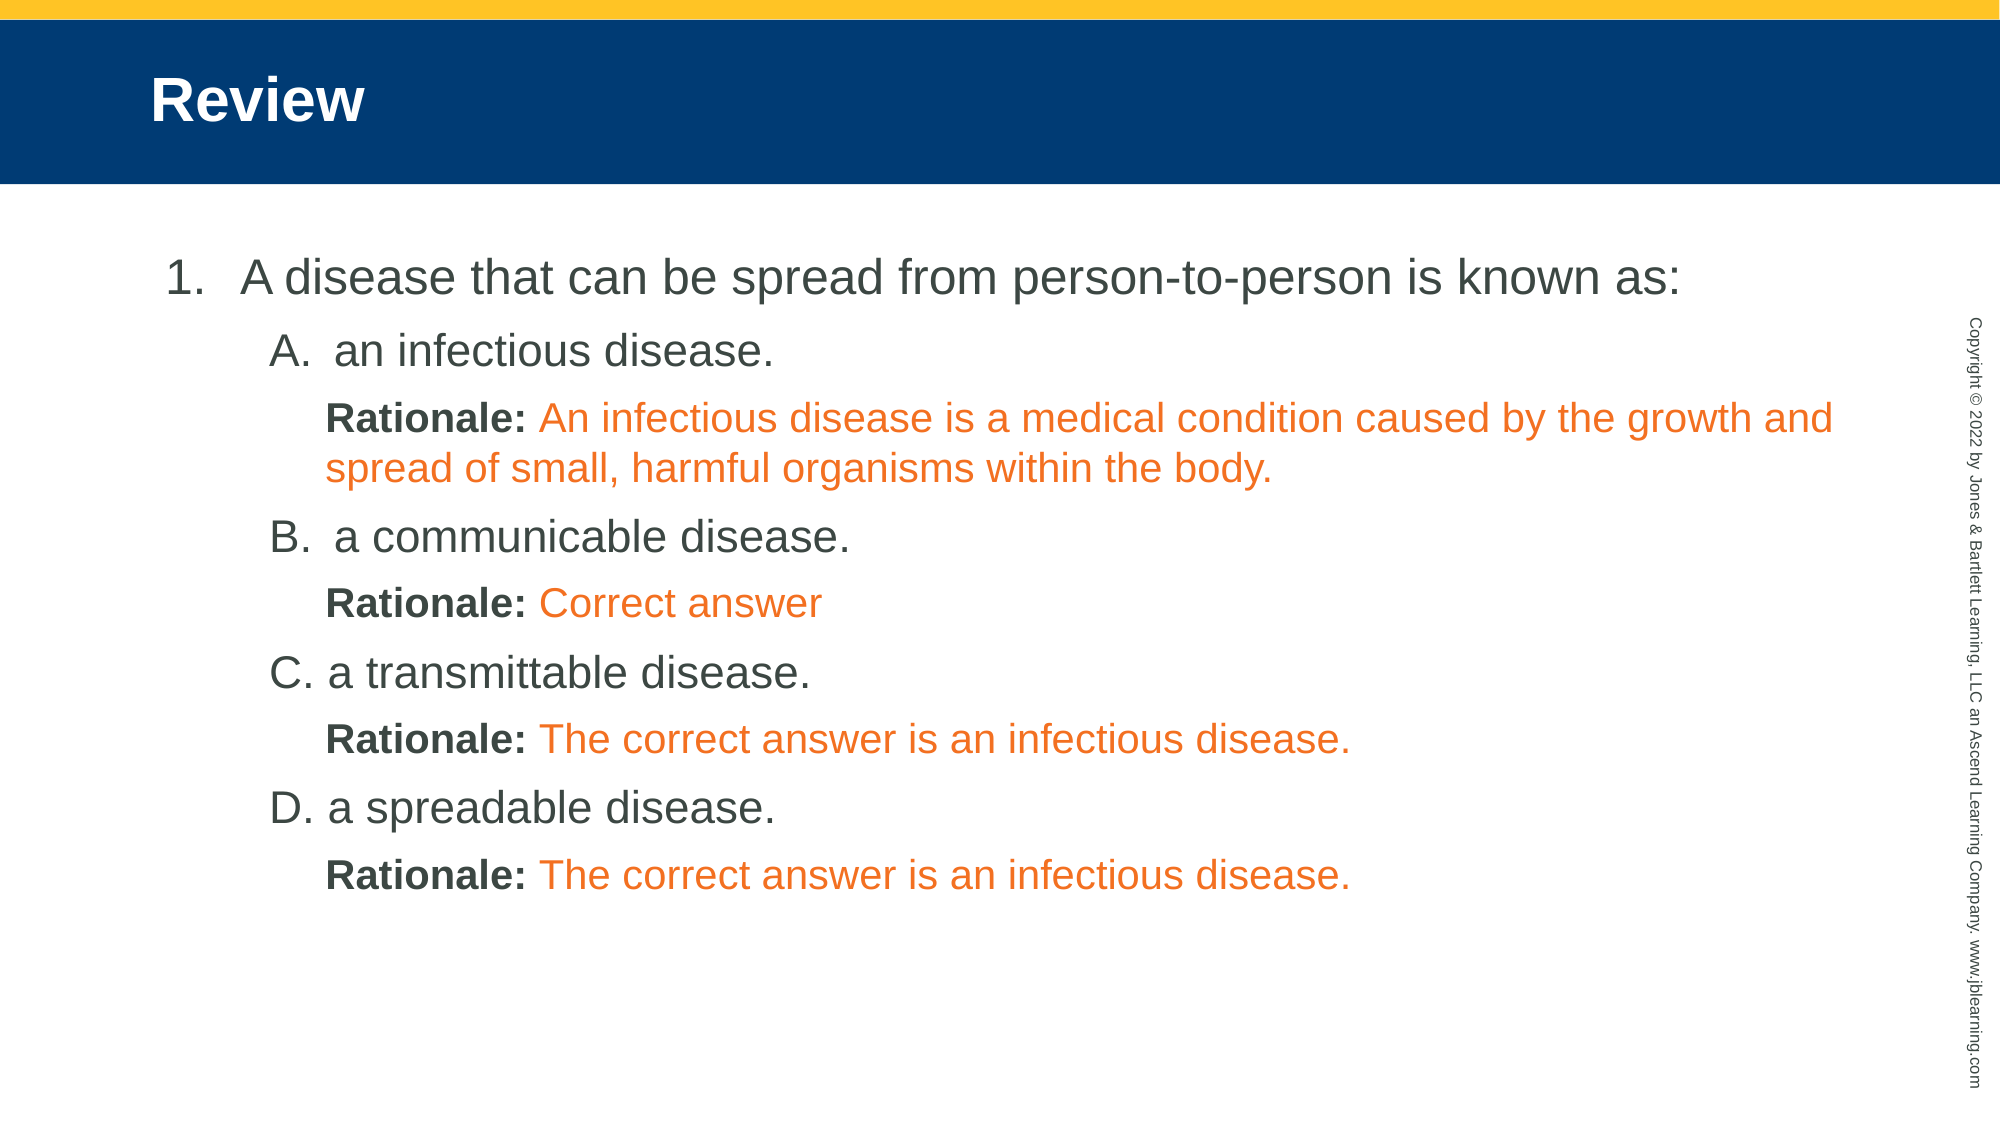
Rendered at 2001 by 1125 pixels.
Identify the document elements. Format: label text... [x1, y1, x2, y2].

title Review [0, 19, 2000, 185]
list A disease that can be spread from person-to-person is known as: an infectious disease. Rationale: An infectious disease is a medical condition caused by the growth and spread of small, harmful organisms within the body. a communicable disease. Rationale: Correct answer C. a transmittable disease. Rationale: The correct answer is an infectious disease. D. a spreadable disease. Rationale: The correct answer is an infectious disease. [150, 237, 1850, 1050]
